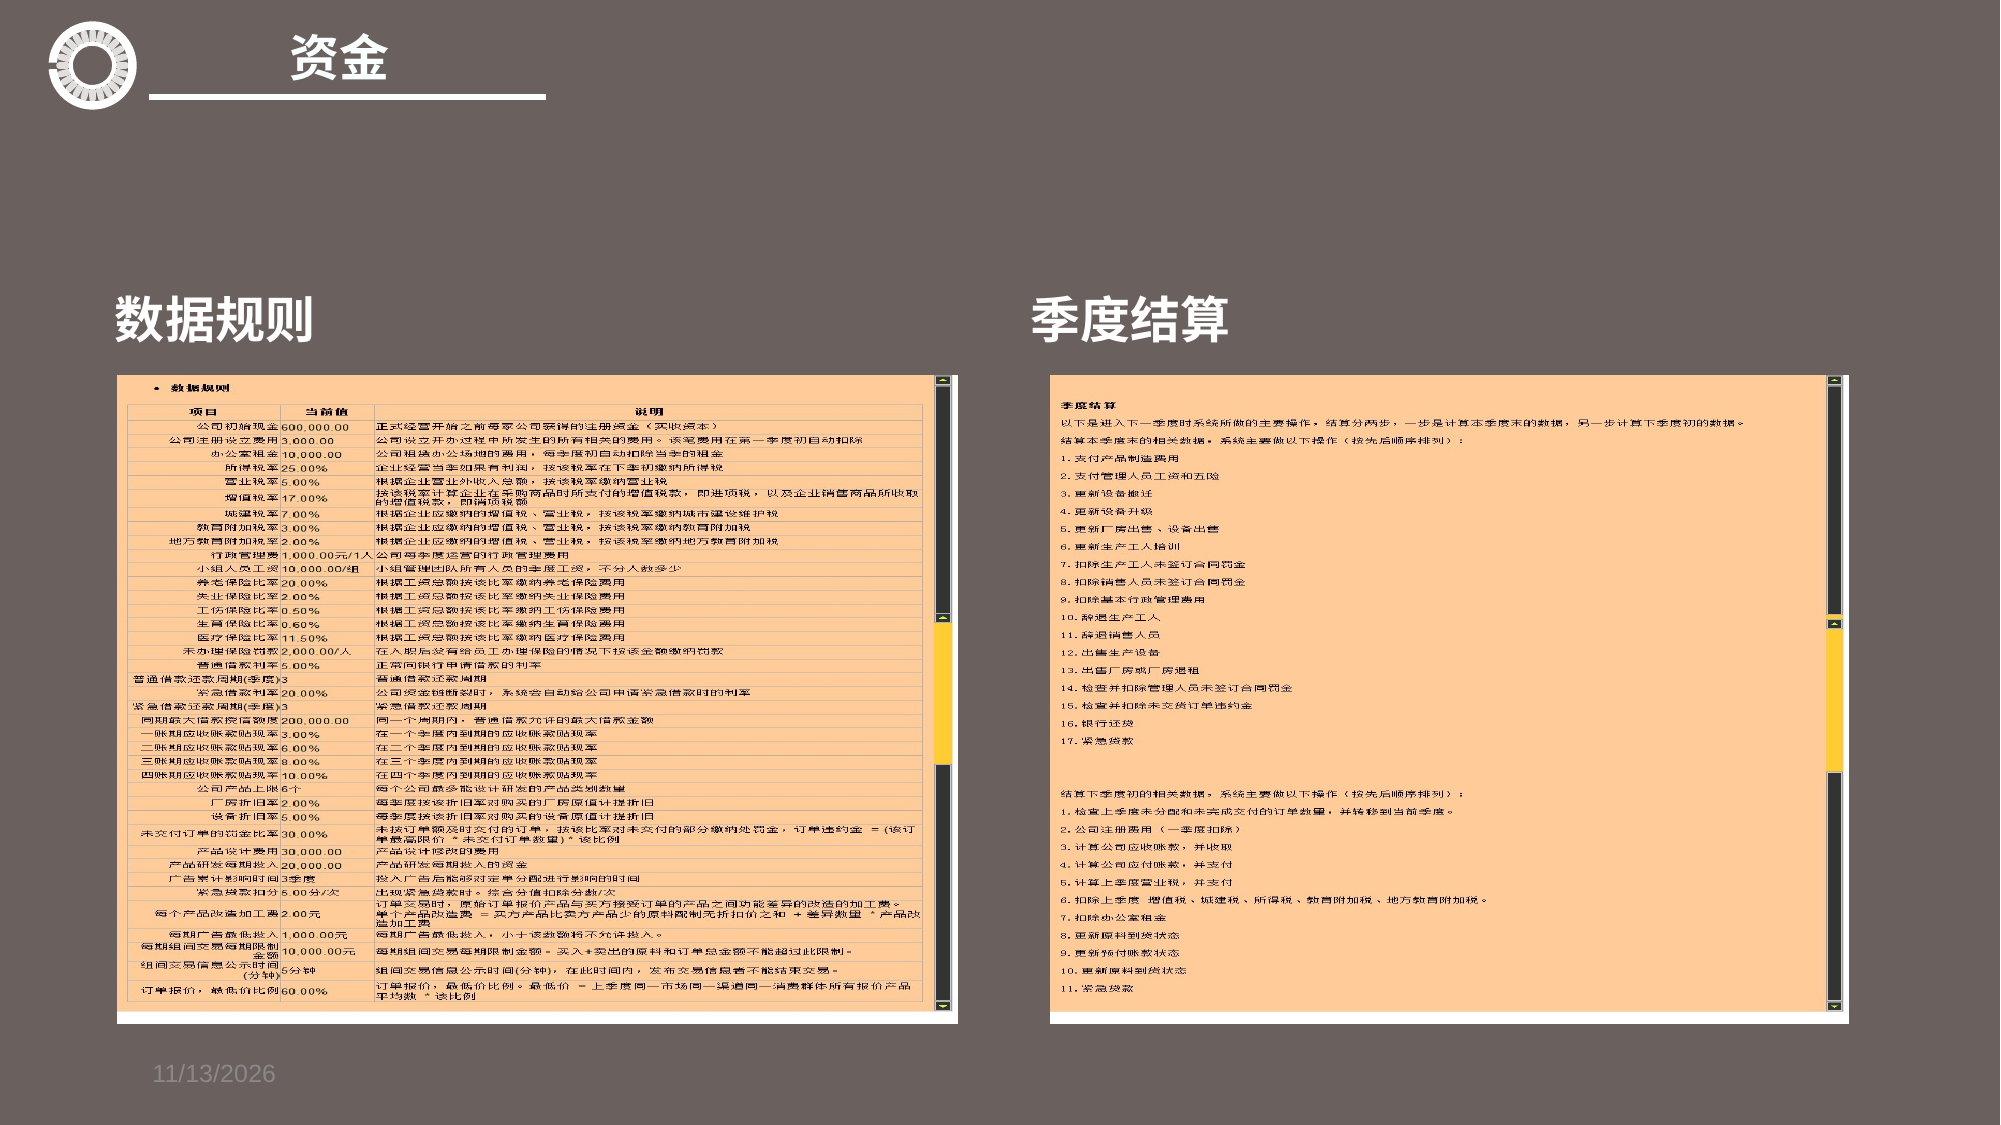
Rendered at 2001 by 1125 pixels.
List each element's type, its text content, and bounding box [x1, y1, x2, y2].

list 季度结算 [1015, 251, 1900, 357]
text_box 资金 [142, 31, 564, 89]
list 数据规则 [99, 251, 984, 357]
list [1049, 375, 1849, 1024]
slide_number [137, 1042, 588, 1103]
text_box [48, 21, 137, 110]
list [117, 375, 958, 1024]
